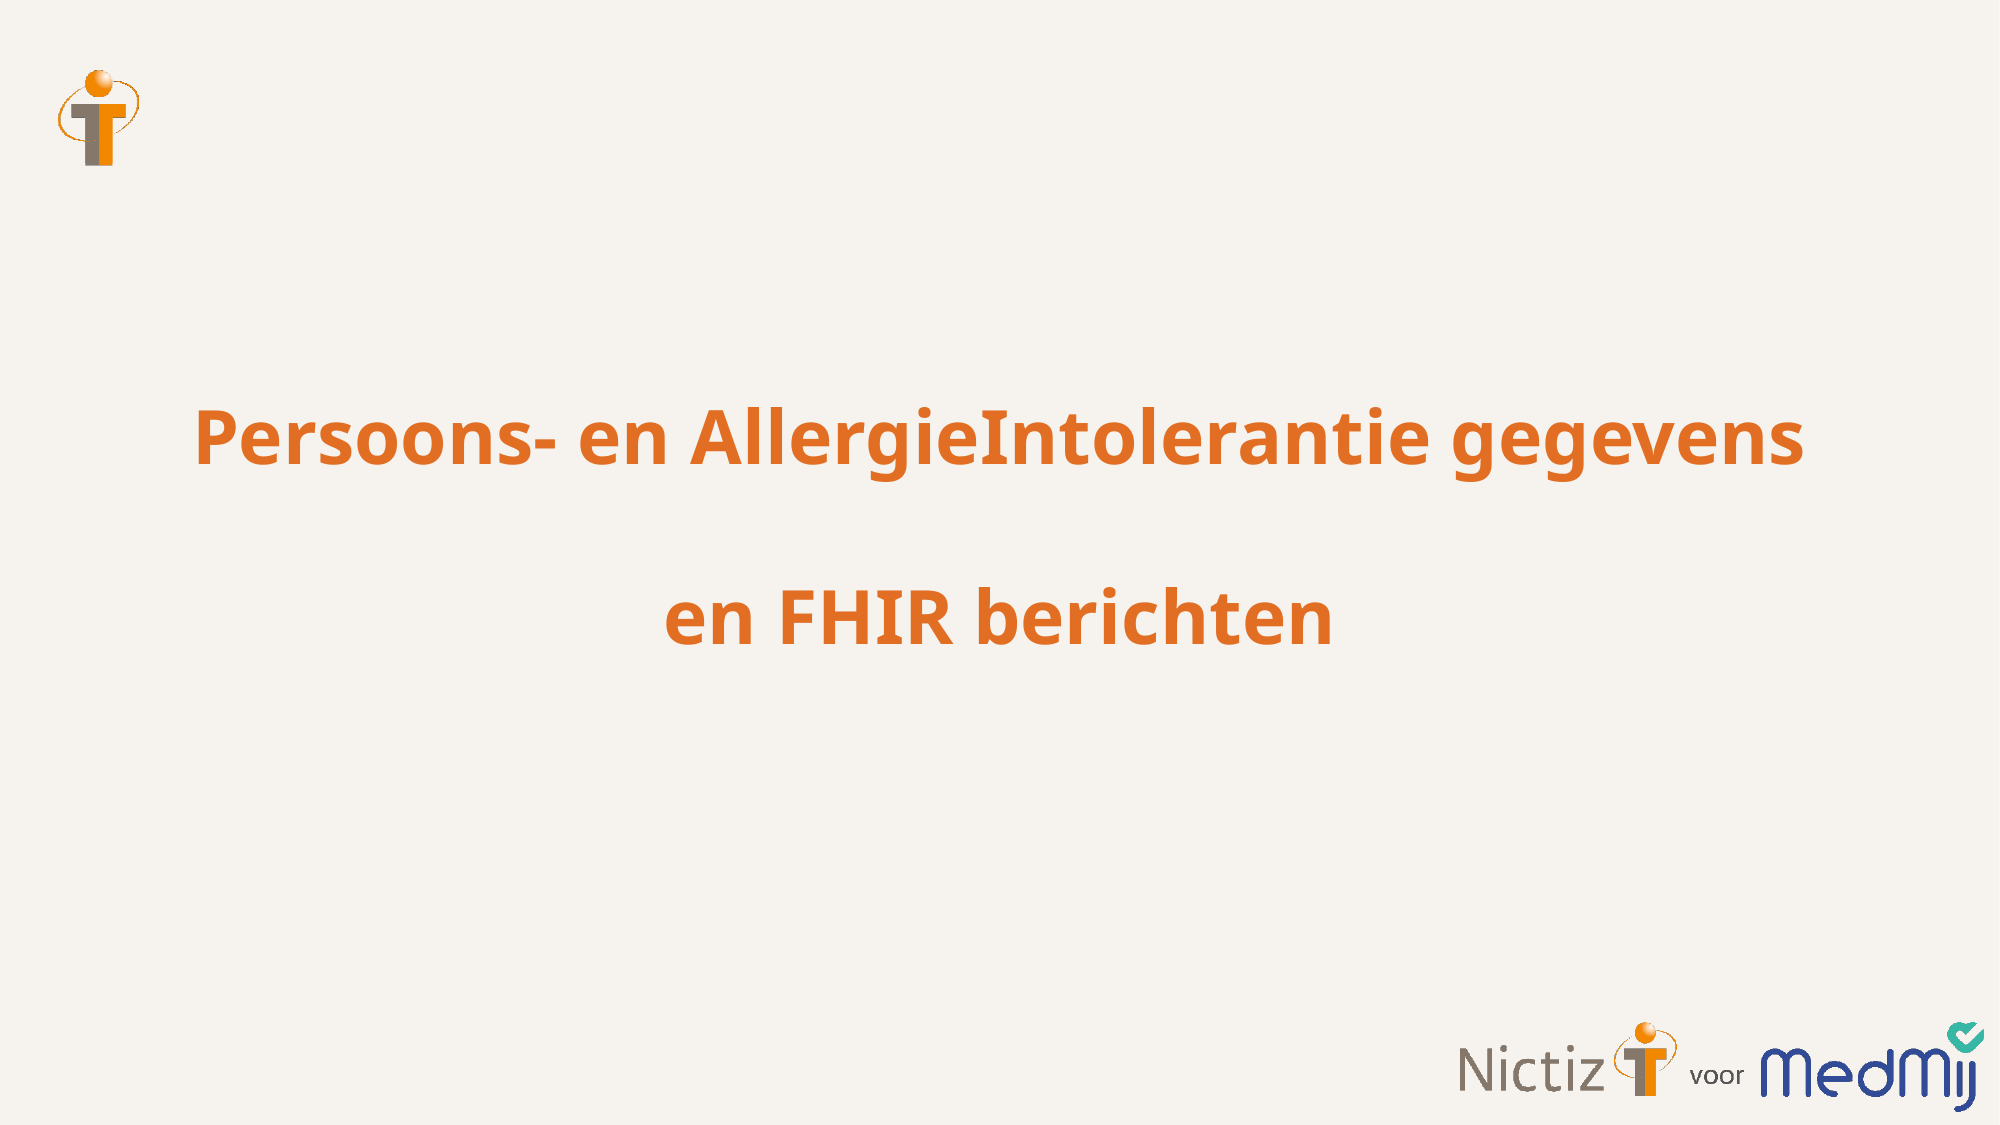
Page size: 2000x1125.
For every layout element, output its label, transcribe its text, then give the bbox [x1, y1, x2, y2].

title Persoons- en AllergieIntolerantie gegevens en FHIR berichten [155, 291, 1844, 753]
picture [1457, 1019, 1988, 1113]
picture [50, 66, 151, 187]
